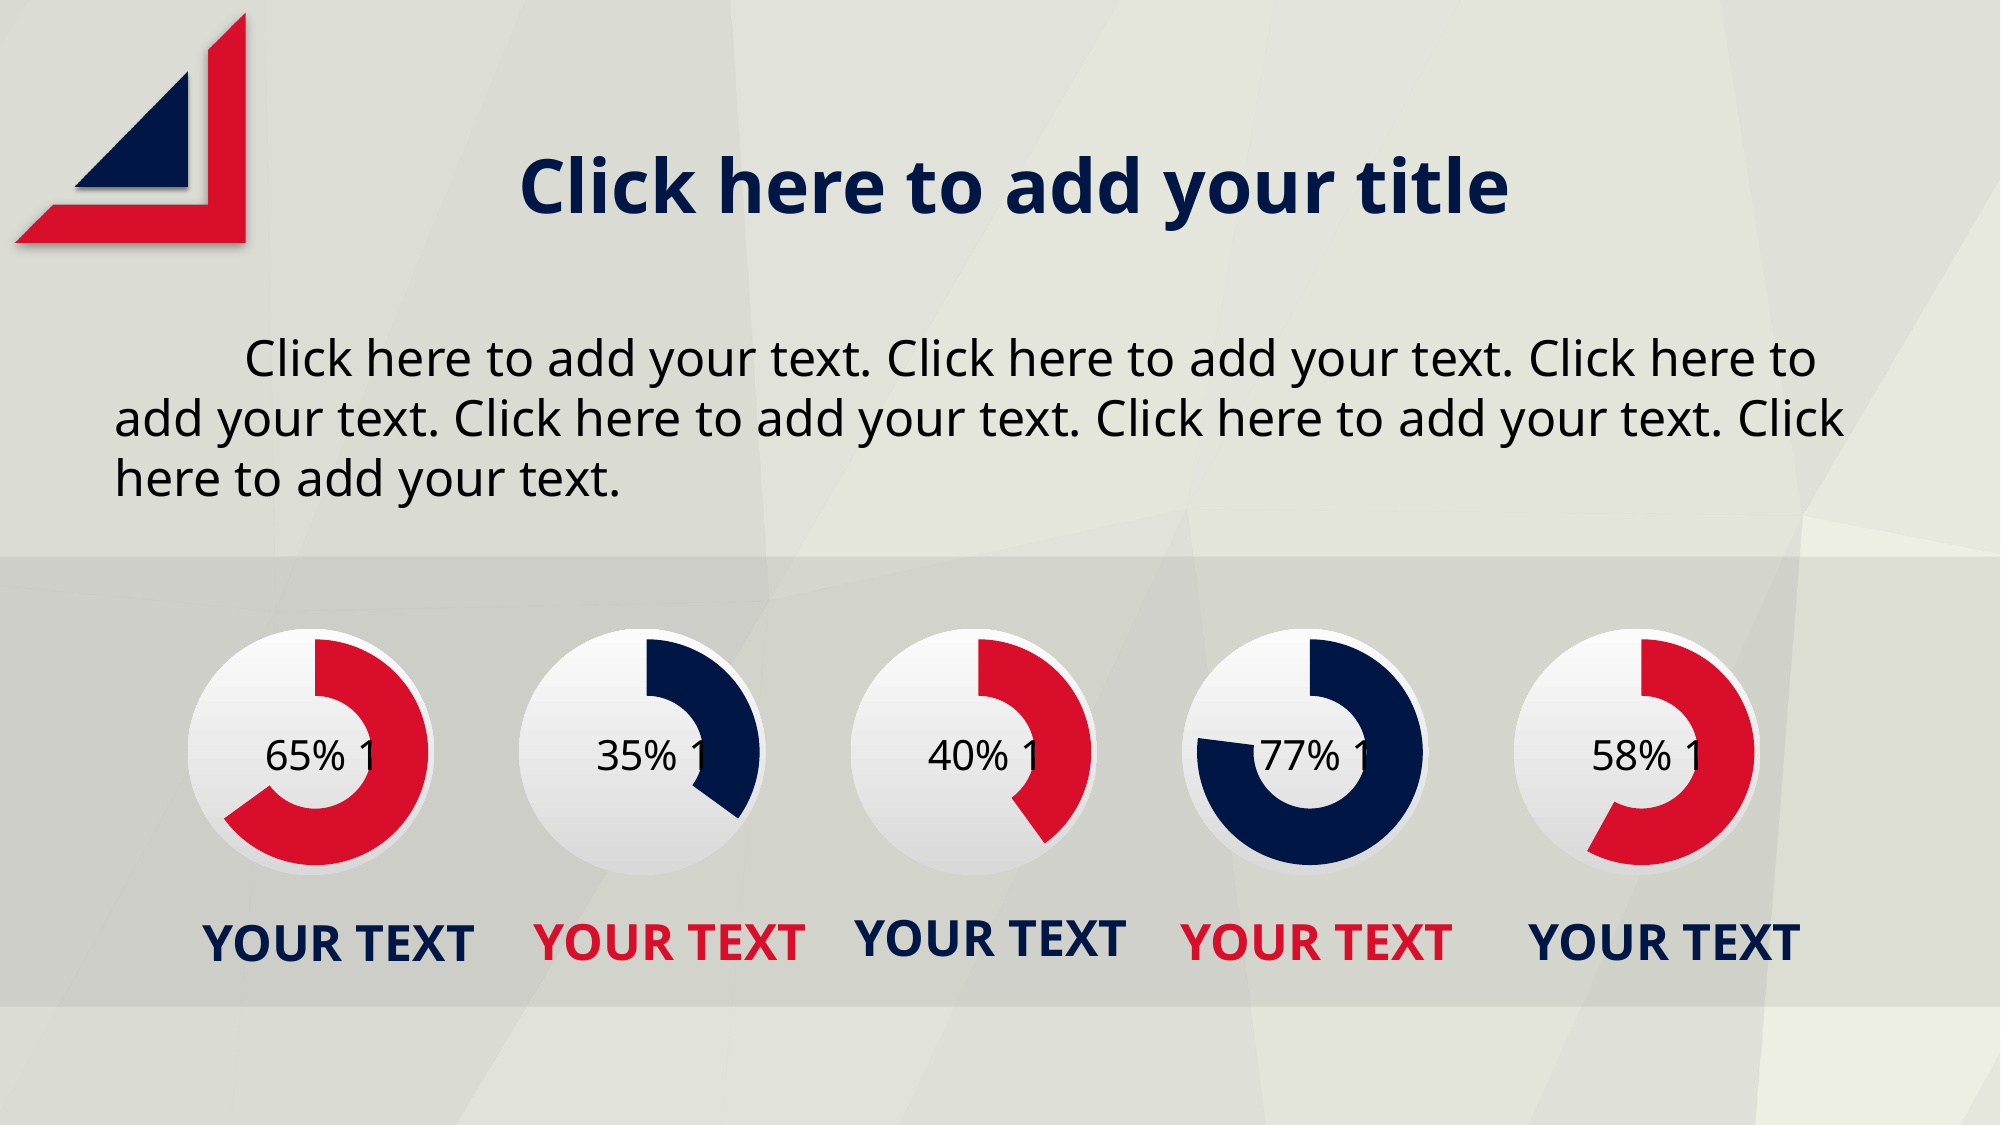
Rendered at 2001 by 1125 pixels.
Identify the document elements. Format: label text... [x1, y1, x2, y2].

text_box YOUR TEXT [187, 934, 491, 979]
text_box YOUR TEXT [1513, 934, 1817, 978]
text_box Click here to add your title [503, 131, 1527, 237]
text_box [0, 556, 2000, 1008]
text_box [1094, 570, 1426, 934]
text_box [100, 570, 431, 934]
text_box YOUR TEXT [840, 934, 1144, 974]
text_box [763, 570, 1094, 934]
text_box YOUR TEXT [518, 934, 822, 978]
text_box Click here to add your text. Click here to add your text. Click here to add your text. Click here to add your text. Click here to add your text. Click here to add your text. [100, 319, 1930, 515]
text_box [431, 570, 763, 934]
text_box YOUR TEXT [1165, 934, 1469, 978]
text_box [1426, 570, 1848, 934]
picture [0, 0, 2001, 1125]
